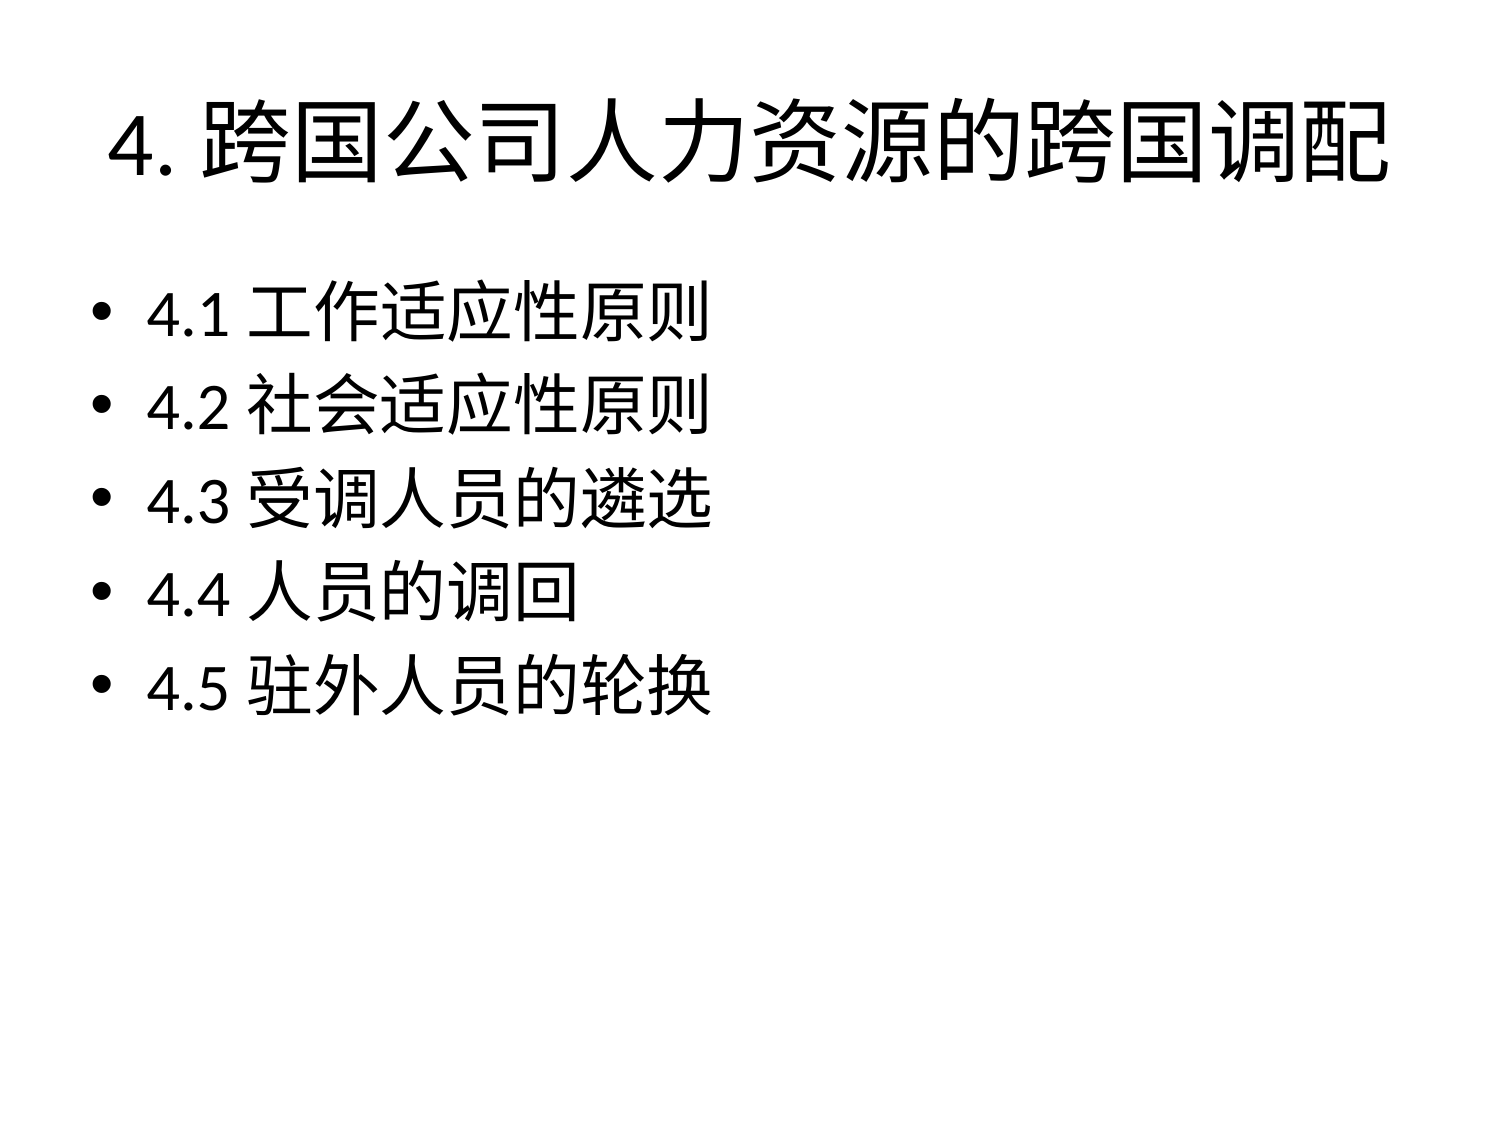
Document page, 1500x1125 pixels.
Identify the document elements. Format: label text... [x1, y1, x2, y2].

title 4.跨国公司人力资源的跨国调配 [75, 45, 1425, 233]
list 4.1工作适应性原则 4.2社会适应性原则 4.3受调人员的遴选 4.4人员的调回 4.5驻外人员的轮换 [75, 262, 1425, 1005]
